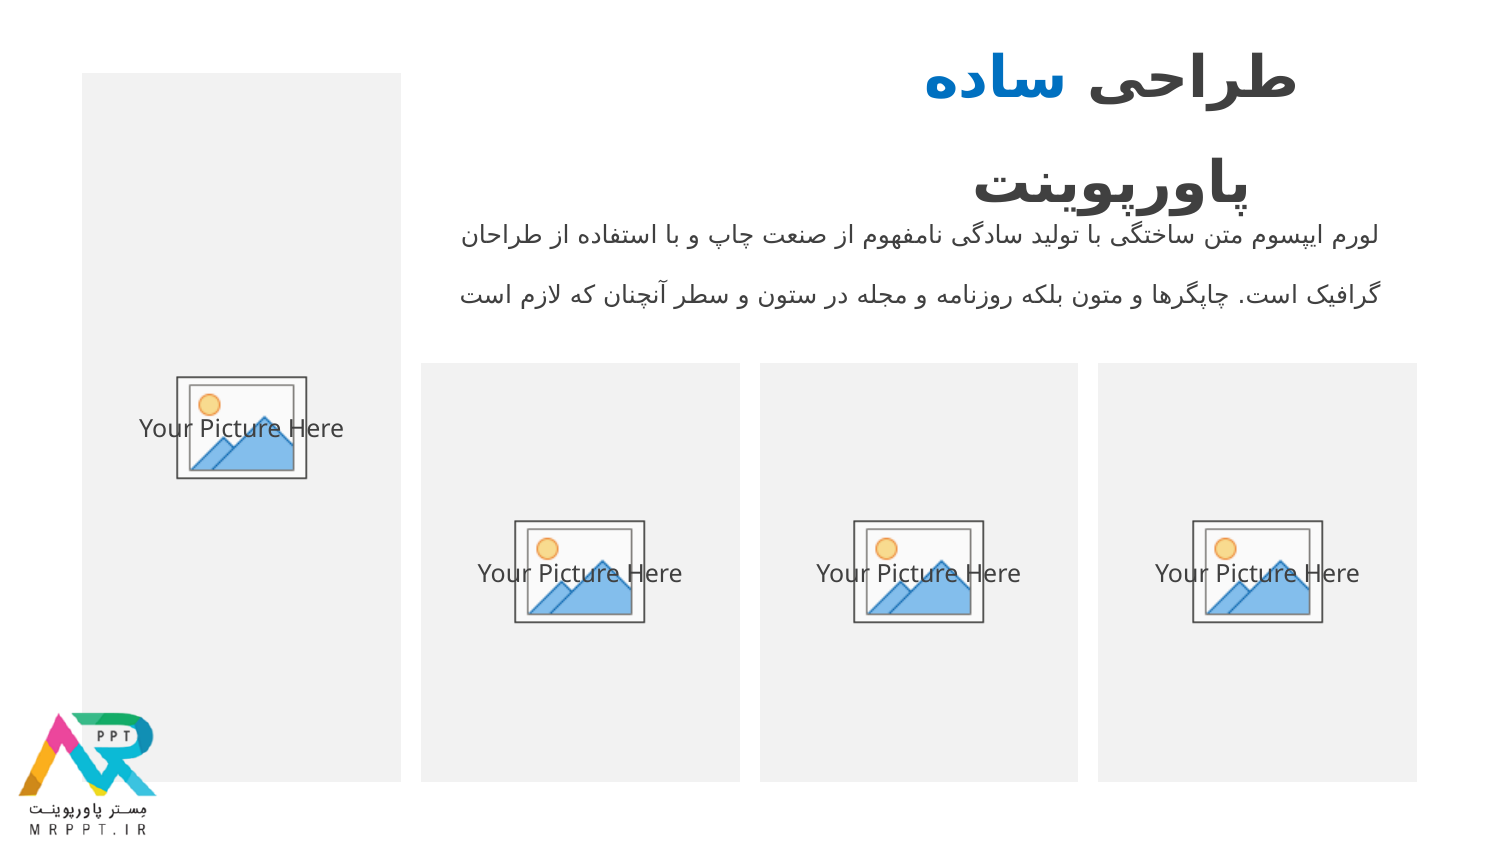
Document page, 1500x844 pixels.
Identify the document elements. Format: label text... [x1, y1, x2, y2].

text_box طراحی ساده پاورپوینت [820, 20, 1404, 181]
picture [0, 73, 402, 844]
picture [1097, 362, 1418, 783]
text_box لورم ایپسوم متن ساختگی با تولید سادگی نامفهوم از صنعت چاپ و با استفاده از طراحان گرافیک است. چاپگرها و متون بلکه روزنامه و مجله در ستون و سطر آنچنان که لازم است [424, 181, 1417, 316]
picture [759, 362, 1079, 783]
picture [420, 362, 741, 783]
